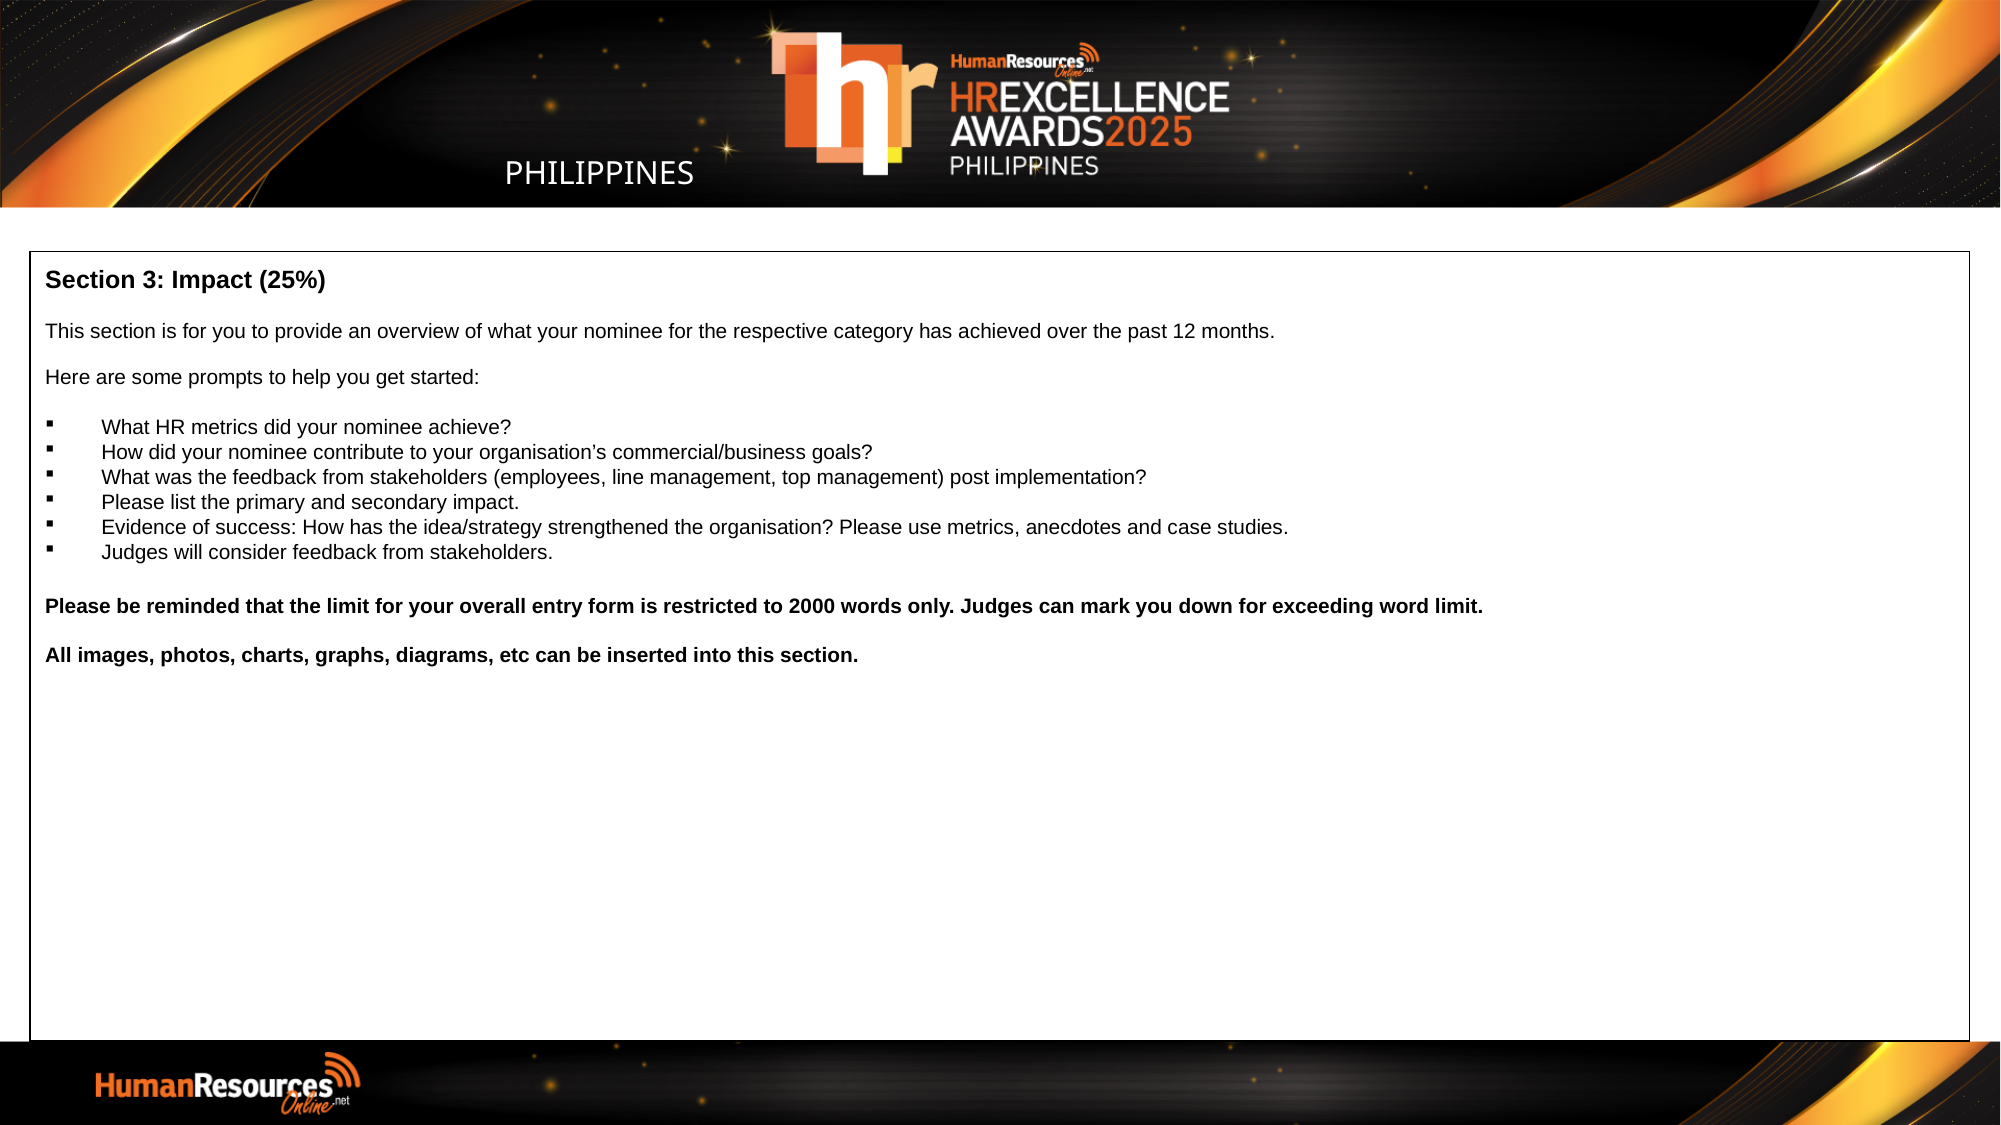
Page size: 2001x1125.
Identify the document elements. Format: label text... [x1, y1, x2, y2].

picture [0, 0, 2001, 1125]
text_box PHILIPPINES [489, 145, 1490, 199]
text_box Section 3: Impact (25%) This section is for you to provide an overview of what your nominee for the respective category has achieved over the past 12 months. Here are some prompts to help you get started: What HR metrics did your nominee achieve? How did your nominee contribute to your organisation’s commercial/business goals? What was the feedback from stakeholders (employees, line management, top management) post implementation? Please list the primary and secondary impact. Evidence of success: How has the idea/strategy strengthened the organisation? Please use metrics, anecdotes and case studies. Judges will consider feedback from stakeholders. Please be reminded that the limit for your overall entry form is restricted to 2000 words only. Judges can mark you down for exceeding word limit. All images, photos, charts, graphs, diagrams, etc can be inserted into this section. [30, 251, 1970, 1042]
